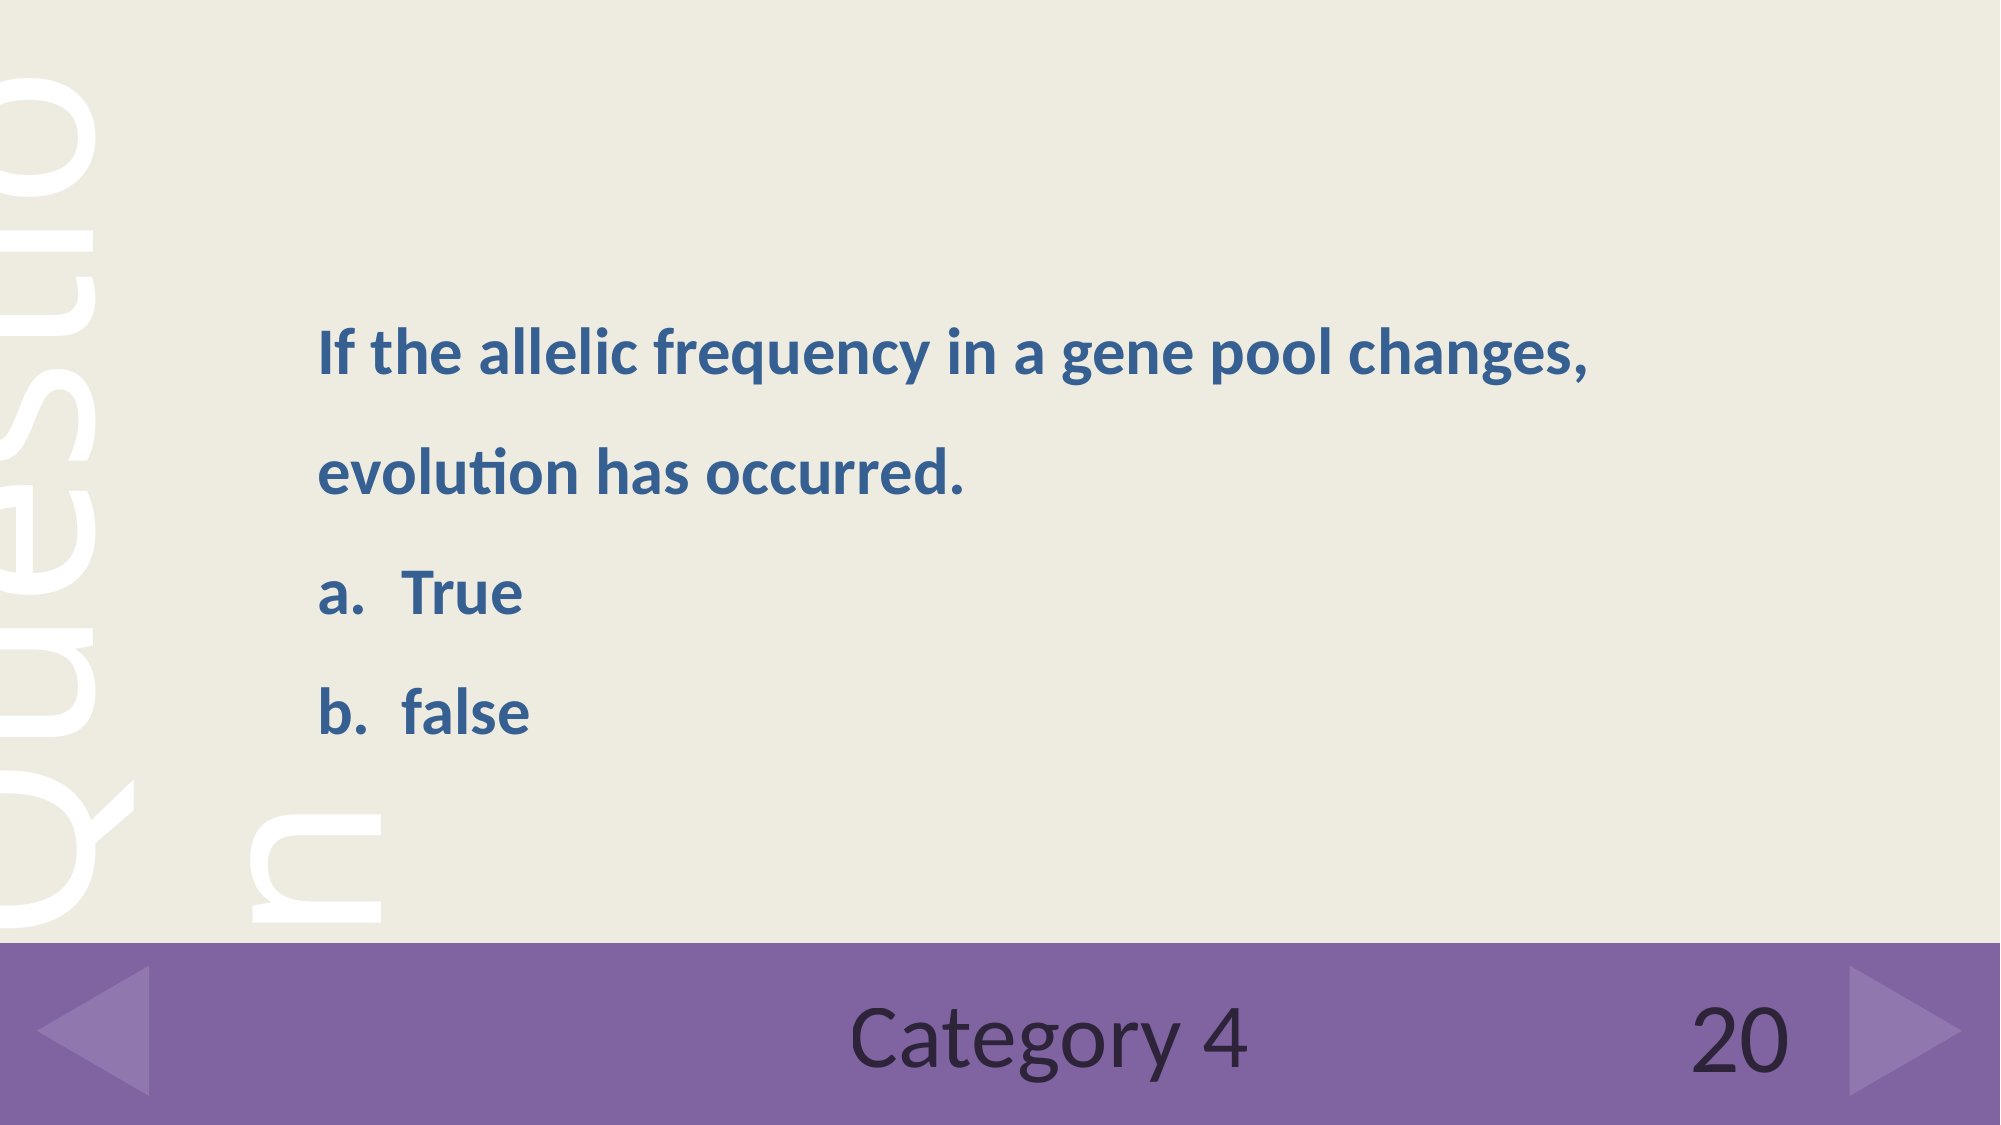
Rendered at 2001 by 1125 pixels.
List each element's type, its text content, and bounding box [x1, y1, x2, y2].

list If the allelic frequency in a gene pool changes, evolution has occurred. True false [302, 149, 1877, 866]
title Category 4 [150, 937, 1950, 1125]
